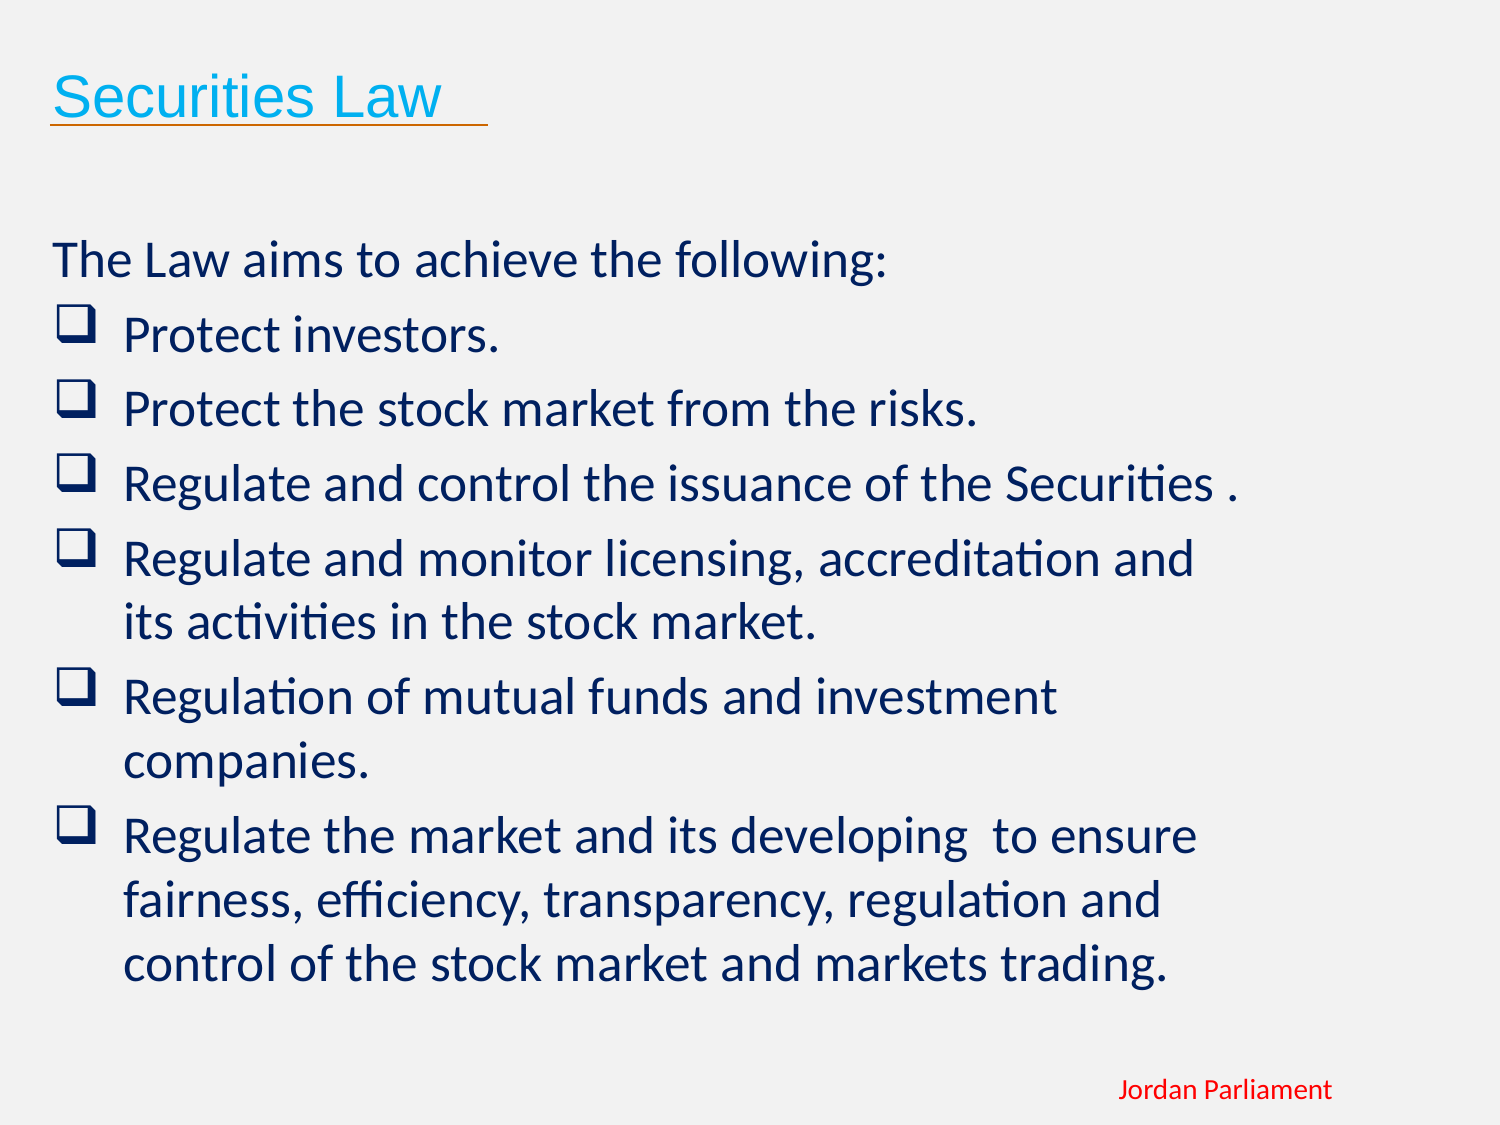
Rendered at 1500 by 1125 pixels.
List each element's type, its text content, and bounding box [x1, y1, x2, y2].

footer Jordan Parliament [956, 1057, 1495, 1118]
subtitle Securities Law The Law aims to achieve the following: Protect investors. Protect the stock market from the risks. Regulate and control the issuance of the Securities . Regulate and monitor licensing, accreditation and its activities in the stock market. Regulation of mutual funds and investment companies. Regulate the market and its developing to ensure fairness, efficiency, transparency, regulation and control of the stock market and markets trading. [37, 50, 1263, 1062]
